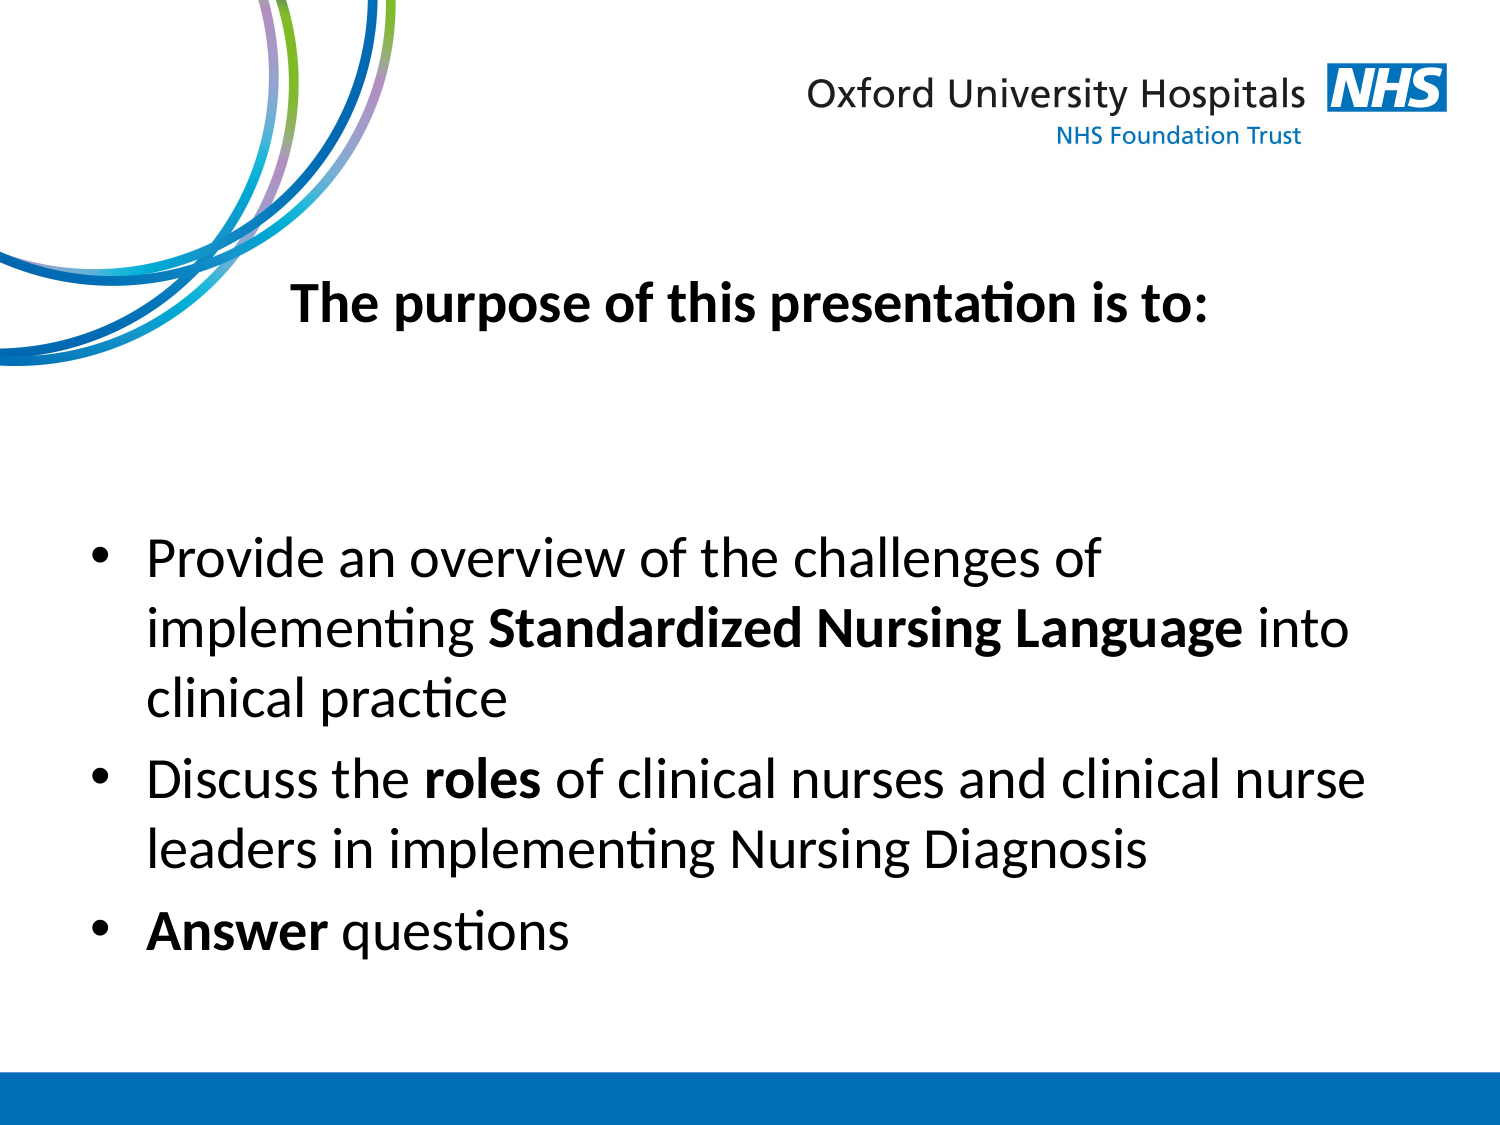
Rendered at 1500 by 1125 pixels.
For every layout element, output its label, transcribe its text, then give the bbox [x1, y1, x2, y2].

title The purpose of this presentation is to: [75, 217, 1425, 381]
picture [0, 0, 1500, 1125]
list Provide an overview of the challenges of implementing Standardized Nursing Language into clinical practice Discuss the roles of clinical nurses and clinical nurse leaders in implementing Nursing Diagnosis Answer questions [75, 430, 1425, 1005]
